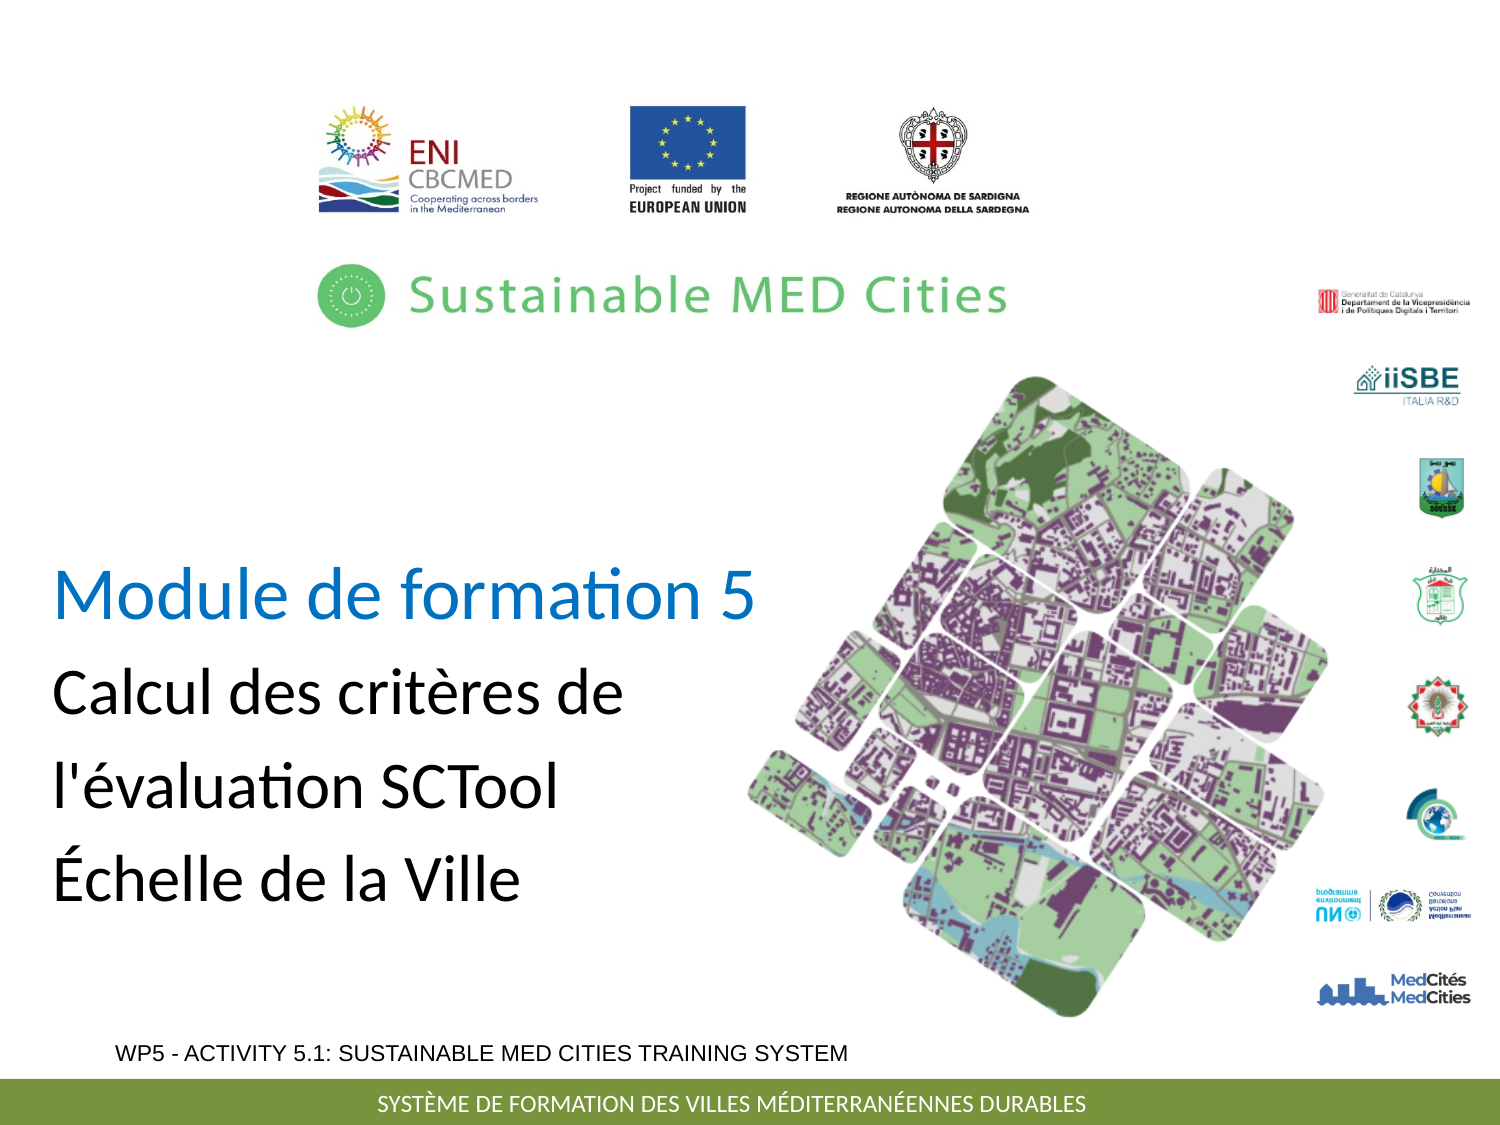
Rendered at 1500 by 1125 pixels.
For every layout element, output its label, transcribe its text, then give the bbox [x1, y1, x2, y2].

picture [1414, 455, 1474, 523]
subtitle Module de formation 5 Calcul des critères de l'évaluation SCTool Échelle de la Ville [37, 537, 787, 951]
picture [284, 84, 1486, 1078]
picture [1313, 279, 1474, 321]
picture [1346, 363, 1474, 411]
text_box SYSTÈME DE FORMATION DES VILLES MÉDITERRANÉENNES DURABLES [362, 1079, 1114, 1125]
picture [1313, 970, 1474, 1008]
picture [1313, 885, 1474, 924]
picture [1396, 786, 1474, 847]
